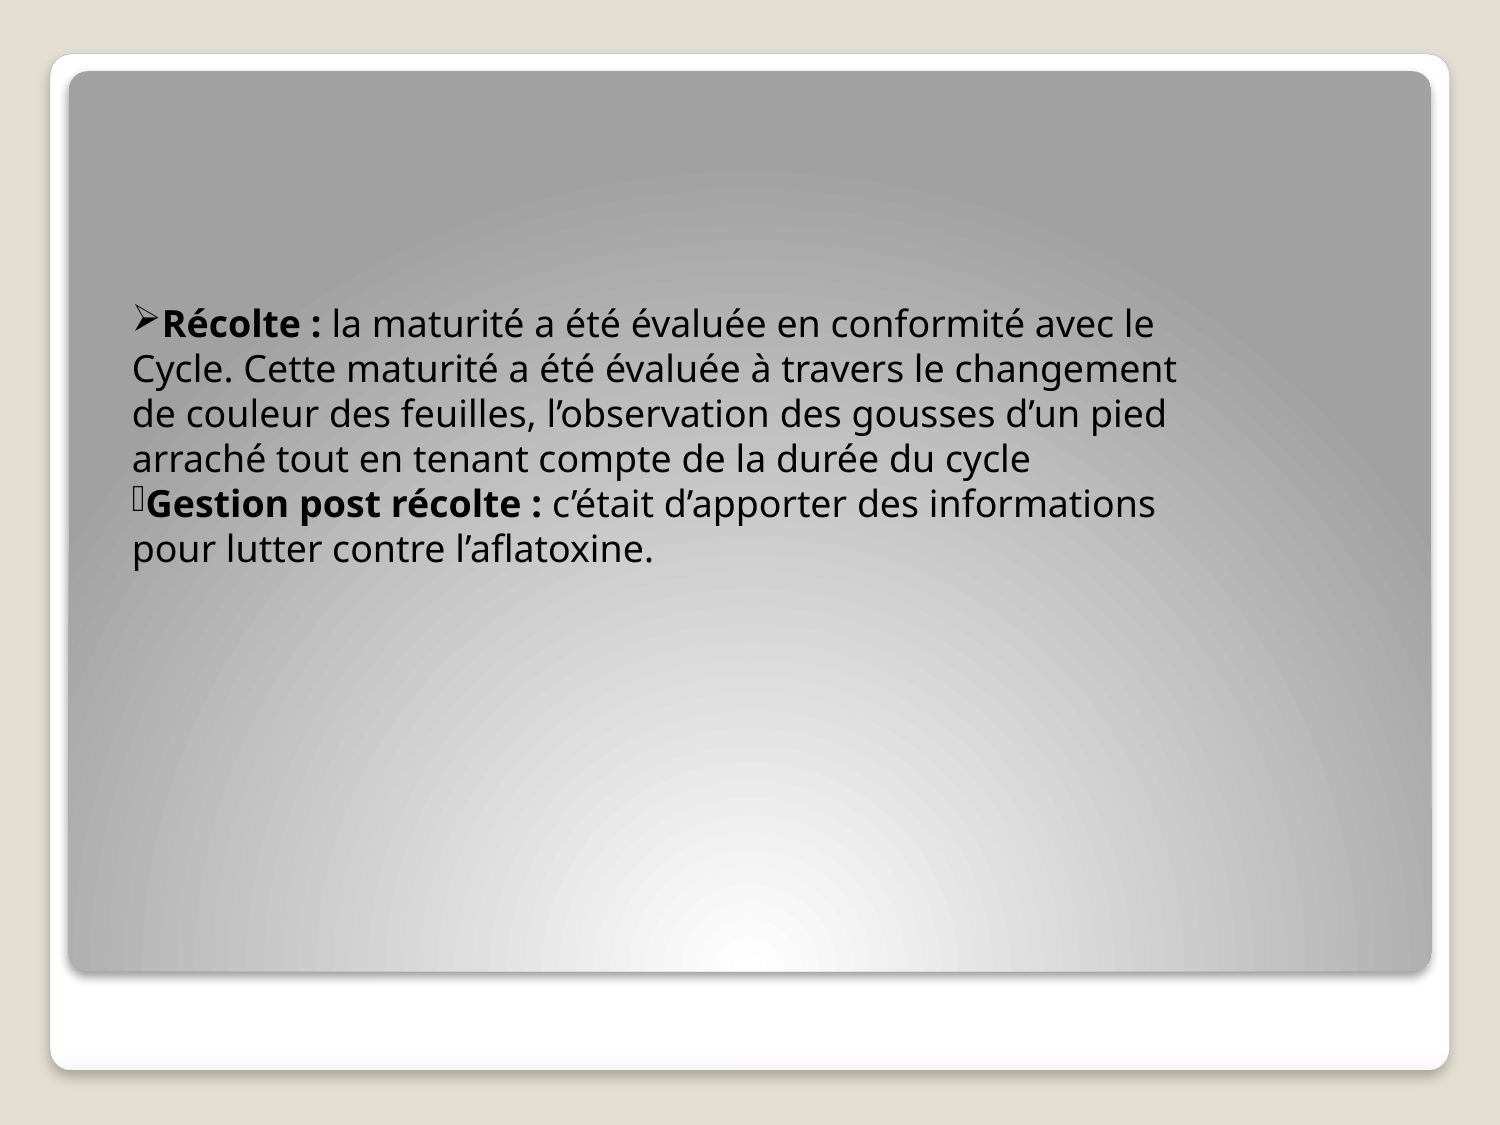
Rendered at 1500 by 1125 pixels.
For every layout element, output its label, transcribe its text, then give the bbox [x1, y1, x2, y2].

text_box Récolte : la maturité a été évaluée en conformité avec le Cycle. Cette maturité a été évaluée à travers le changement de couleur des feuilles, l’observation des gousses d’un pied arraché tout en tenant compte de la durée du cycle Gestion post récolte : c’était d’apporter des informations pour lutter contre l’aflatoxine. [117, 292, 1395, 578]
